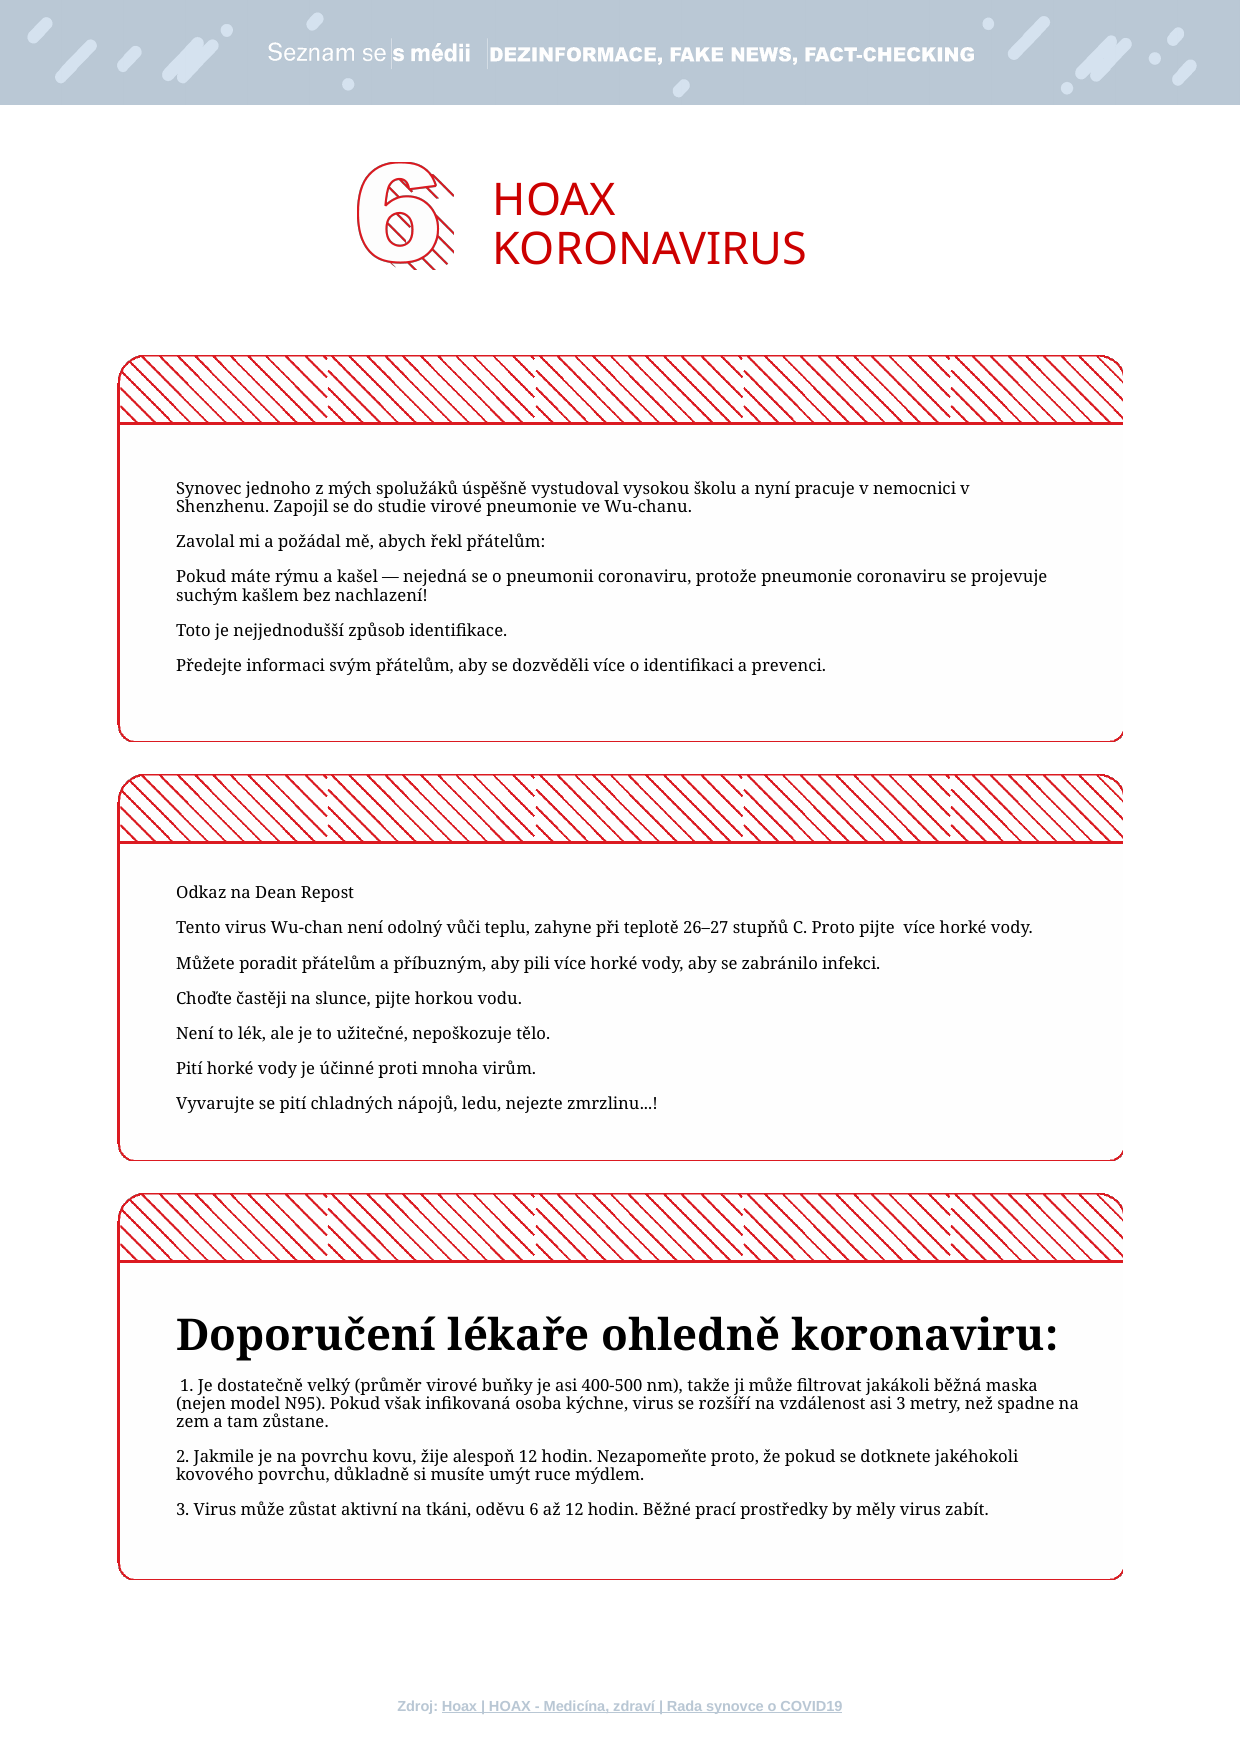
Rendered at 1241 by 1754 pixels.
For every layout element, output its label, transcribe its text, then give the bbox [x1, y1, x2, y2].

picture [117, 1193, 1123, 1580]
picture [117, 355, 1123, 742]
text_box Zdroj: Hoax | HOAX - Medicína, zdraví | Rada synovce o COVID19 [219, 1694, 1021, 1715]
picture [117, 774, 1123, 1161]
picture [0, 0, 1240, 105]
title HOAX KORONAVIRUS [477, 152, 893, 282]
picture [357, 162, 454, 270]
